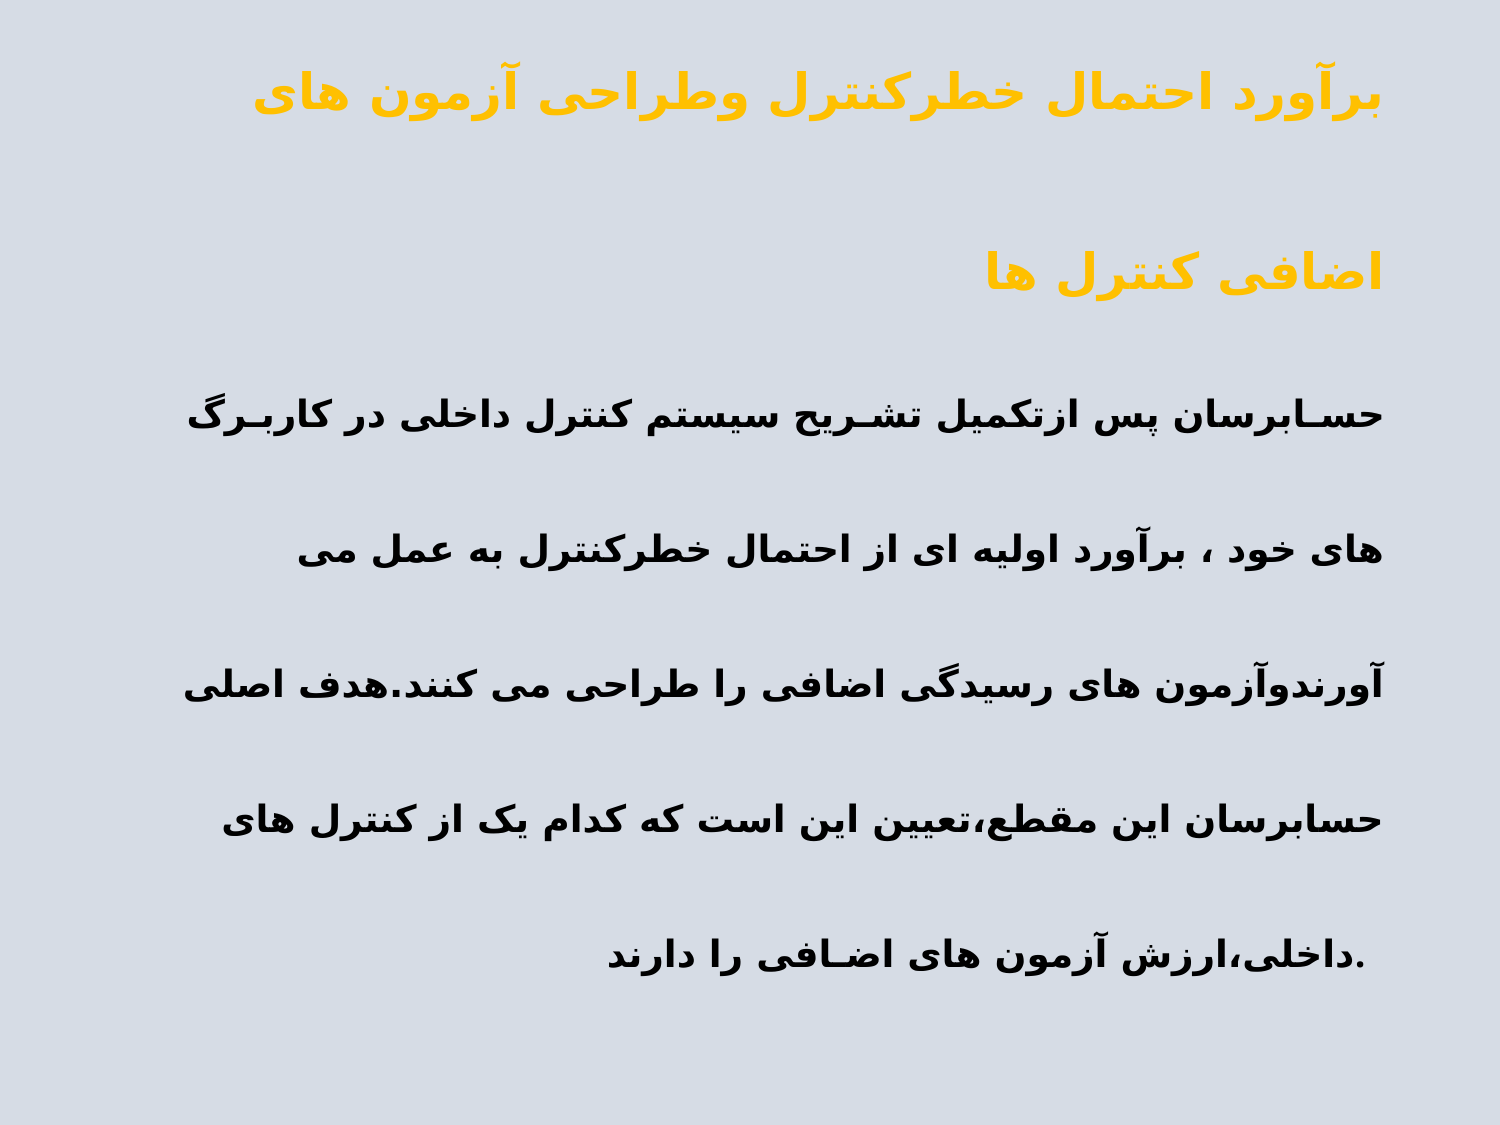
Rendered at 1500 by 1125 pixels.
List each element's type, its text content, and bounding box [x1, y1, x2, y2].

title برآورد احتمال خطرکنترل وطراحی آزمون های اضافی کنترل ها حسـابرسان پس ازتکمیل تشـریح سیستم کنترل داخلی در کاربـرگ های خود ، برآورد اولیه ای از احتمال خطرکنترل به عمل می آورندوآزمون های رسیدگی اضافی را طراحی می کنند.هدف اصلی حسابرسان این مقطع،تعیین این است که کدام یک از کنترل های داخلی،ارزش آزمون های اضـافی را دارند. [147, 45, 1400, 870]
